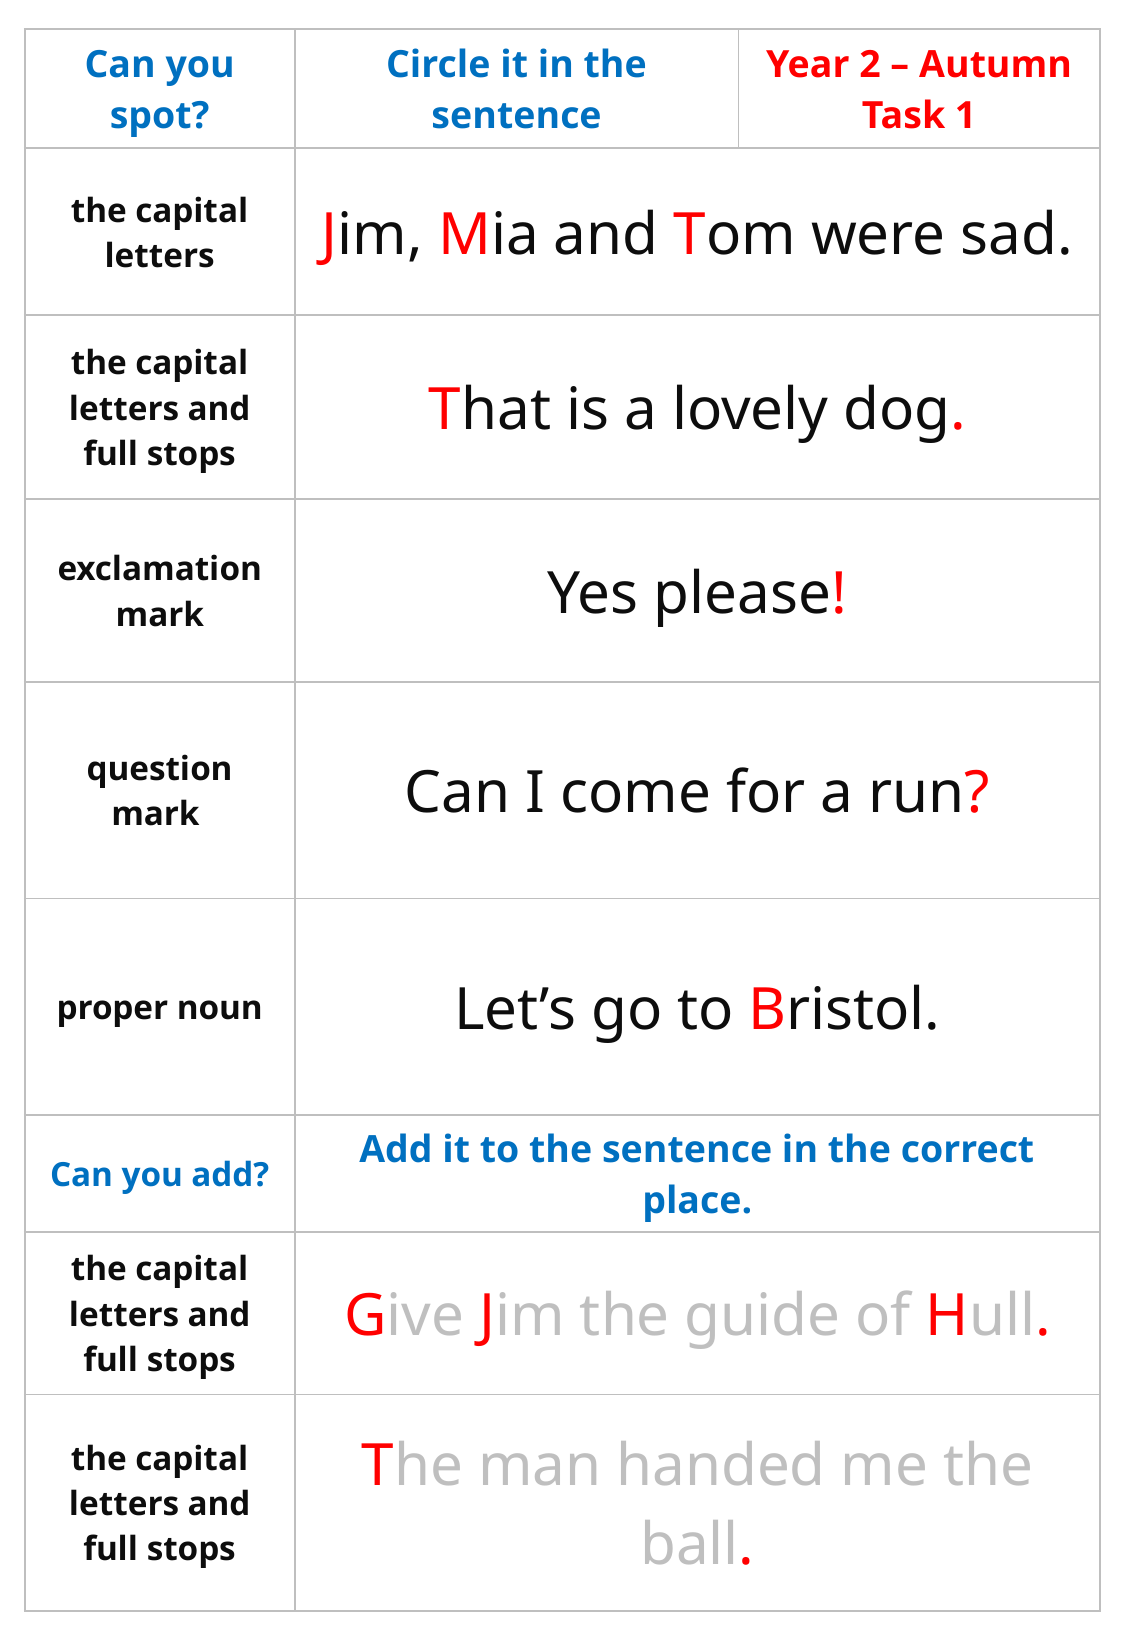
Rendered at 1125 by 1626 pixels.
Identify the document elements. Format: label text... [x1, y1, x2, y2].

table_cell the capital letters and full stops [26, 1233, 294, 1394]
table_cell the capital letters and full stops [26, 1395, 294, 1610]
table_cell Can I come for a run? [296, 683, 1099, 898]
table_cell Add it to the sentence in the correct place. [296, 1116, 1099, 1231]
table_cell Jim, Mia and Tom were sad. [296, 149, 1099, 314]
table_header Circle it in the sentence [296, 30, 738, 147]
table_cell Let’s go to Bristol. [296, 899, 1099, 1114]
table_cell proper noun [26, 899, 294, 1114]
table_header Can you spot? [26, 30, 294, 147]
table_cell Yes please! [296, 500, 1099, 681]
table_cell exclamation mark [26, 500, 294, 681]
table_cell Give Jim the guide of Hull. [296, 1233, 1099, 1394]
table_cell That is a lovely dog. [296, 316, 1099, 498]
table_cell The man handed me the ball. [296, 1395, 1099, 1610]
table_cell the capital letters [26, 149, 294, 314]
table_cell question mark [26, 683, 294, 898]
table_header Year 2 – Autumn Task 1 [739, 30, 1099, 147]
table_cell Can you add? [26, 1116, 294, 1231]
table_cell the capital letters and full stops [26, 316, 294, 498]
